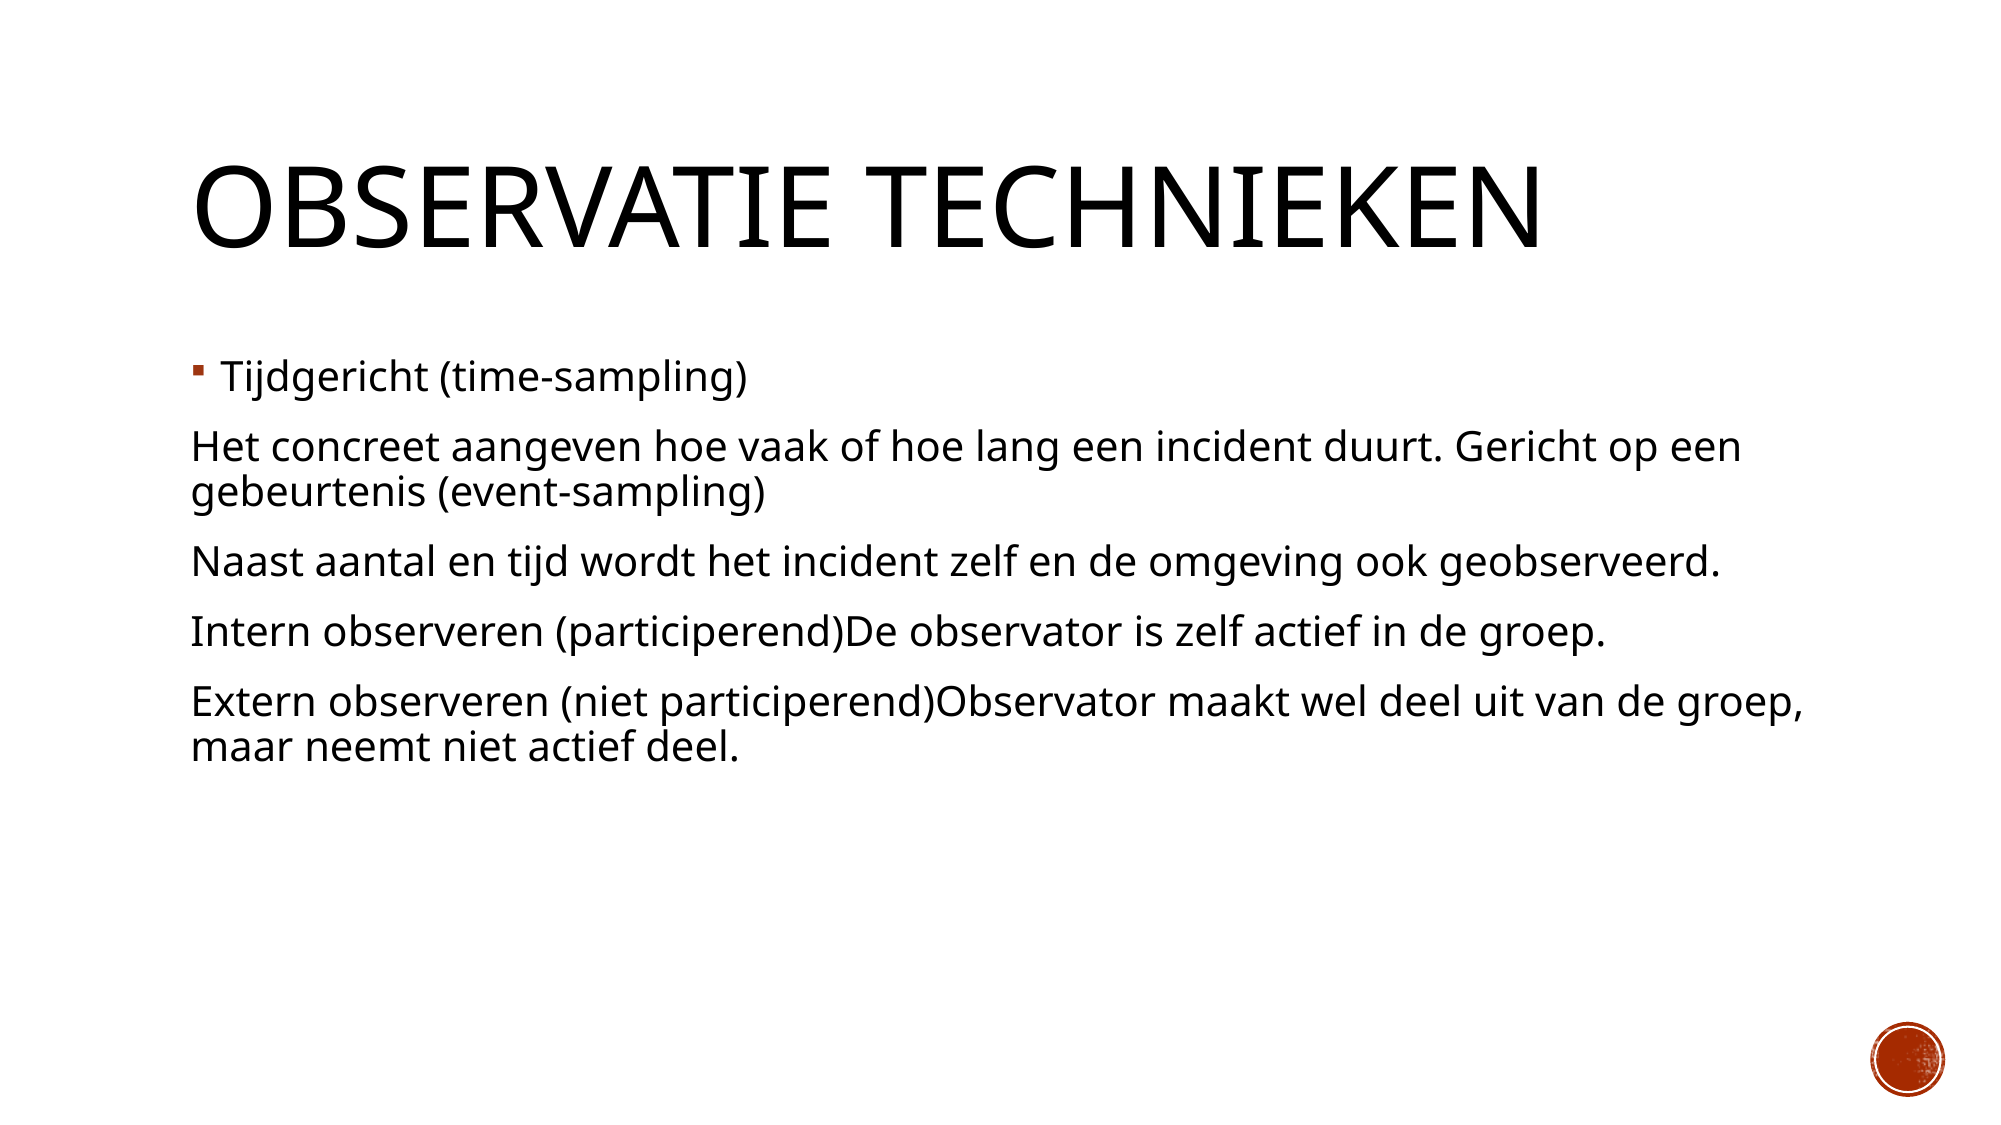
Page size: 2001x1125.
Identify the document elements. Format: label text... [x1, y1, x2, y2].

title Observatie technieken [175, 79, 1826, 344]
list Tijdgericht (time-sampling) Het concreet aangeven hoe vaak of hoe lang een incident duurt. Gericht op een gebeurtenis (event-sampling) Naast aantal en tijd wordt het incident zelf en de omgeving ook geobserveerd. Intern observeren (participerend)De observator is zelf actief in de groep. Extern observeren (niet participerend)Observator maakt wel deel uit van de groep, maar neemt niet actief deel. [175, 348, 1826, 1013]
